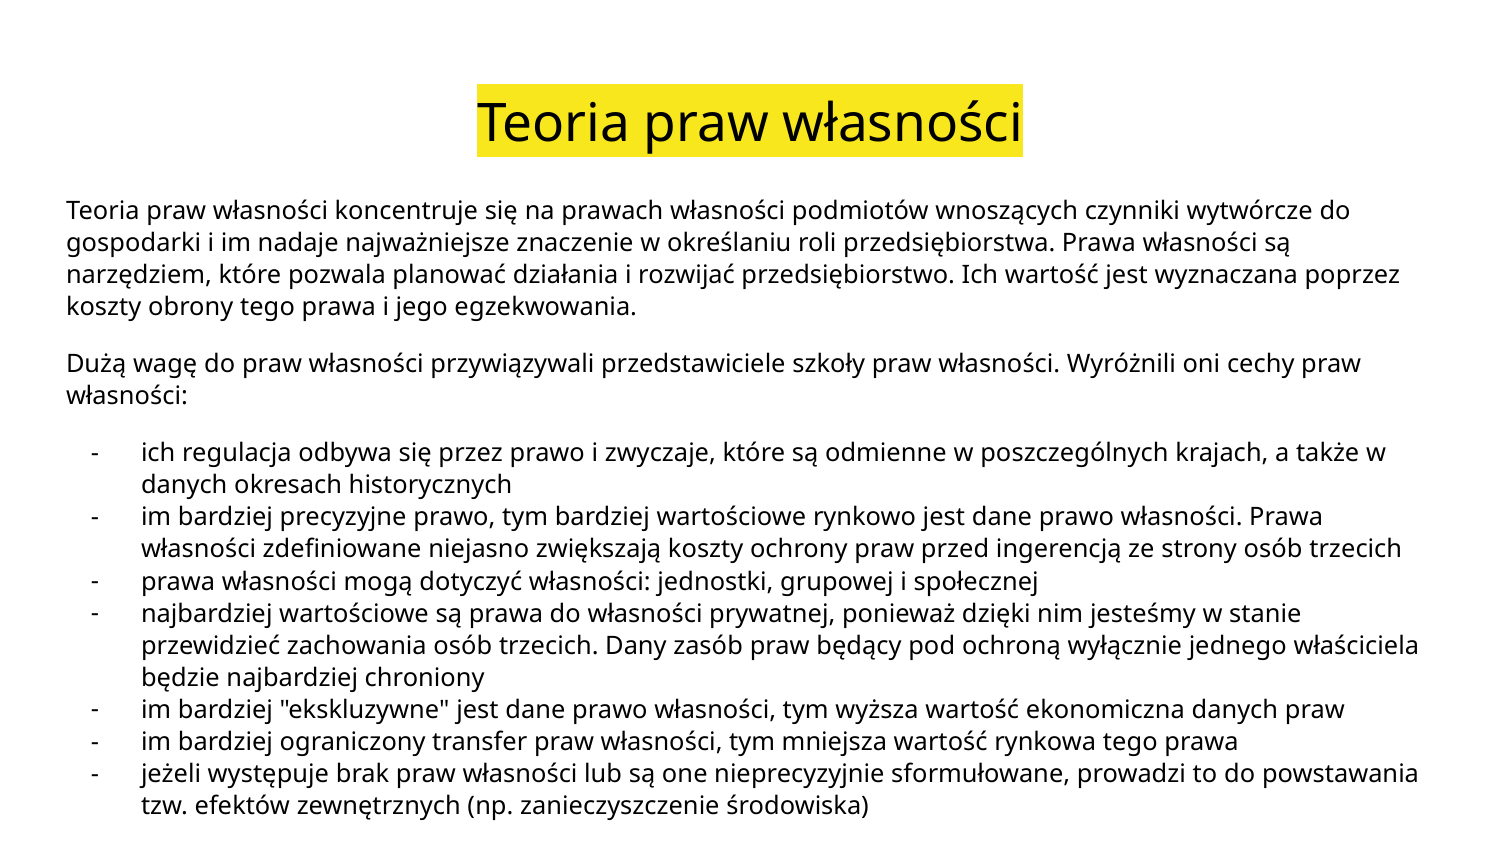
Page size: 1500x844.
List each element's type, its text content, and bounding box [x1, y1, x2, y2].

list Teoria praw własności koncentruje się na prawach własności podmiotów wnoszących czynniki wytwórcze do gospodarki i im nadaje najważniejsze znaczenie w określaniu roli przedsiębiorstwa. Prawa własności są narzędziem, które pozwala planować działania i rozwijać przedsiębiorstwo. Ich wartość jest wyznaczana poprzez koszty obrony tego prawa i jego egzekwowania. Dużą wagę do praw własności przywiązywali przedstawiciele szkoły praw własności. Wyróżnili oni cechy praw własności: ich regulacja odbywa się przez prawo i zwyczaje, które są odmienne w poszczególnych krajach, a także w danych okresach historycznych im bardziej precyzyjne prawo, tym bardziej wartościowe rynkowo jest dane prawo własności. Prawa własności zdefiniowane niejasno zwiększają koszty ochrony praw przed ingerencją ze strony osób trzecich prawa własności mogą dotyczyć własności: jednostki, grupowej i społecznej najbardziej wartościowe są prawa do własności prywatnej, ponieważ dzięki nim jesteśmy w stanie przewidzieć zachowania osób trzecich. Dany zasób praw będący pod ochroną wyłącznie jednego właściciela będzie najbardziej chroniony im bardziej "ekskluzywne" jest dane prawo własności, tym wyższa wartość ekonomiczna danych praw im bardziej ograniczony transfer praw własności, tym mniejsza wartość rynkowa tego prawa jeżeli występuje brak praw własności lub są one nieprecyzyjnie sformułowane, prowadzi to do powstawania tzw. efektów zewnętrznych (np. zanieczyszczenie środowiska) [51, 177, 1449, 750]
title Teoria praw własności [51, 72, 1449, 167]
